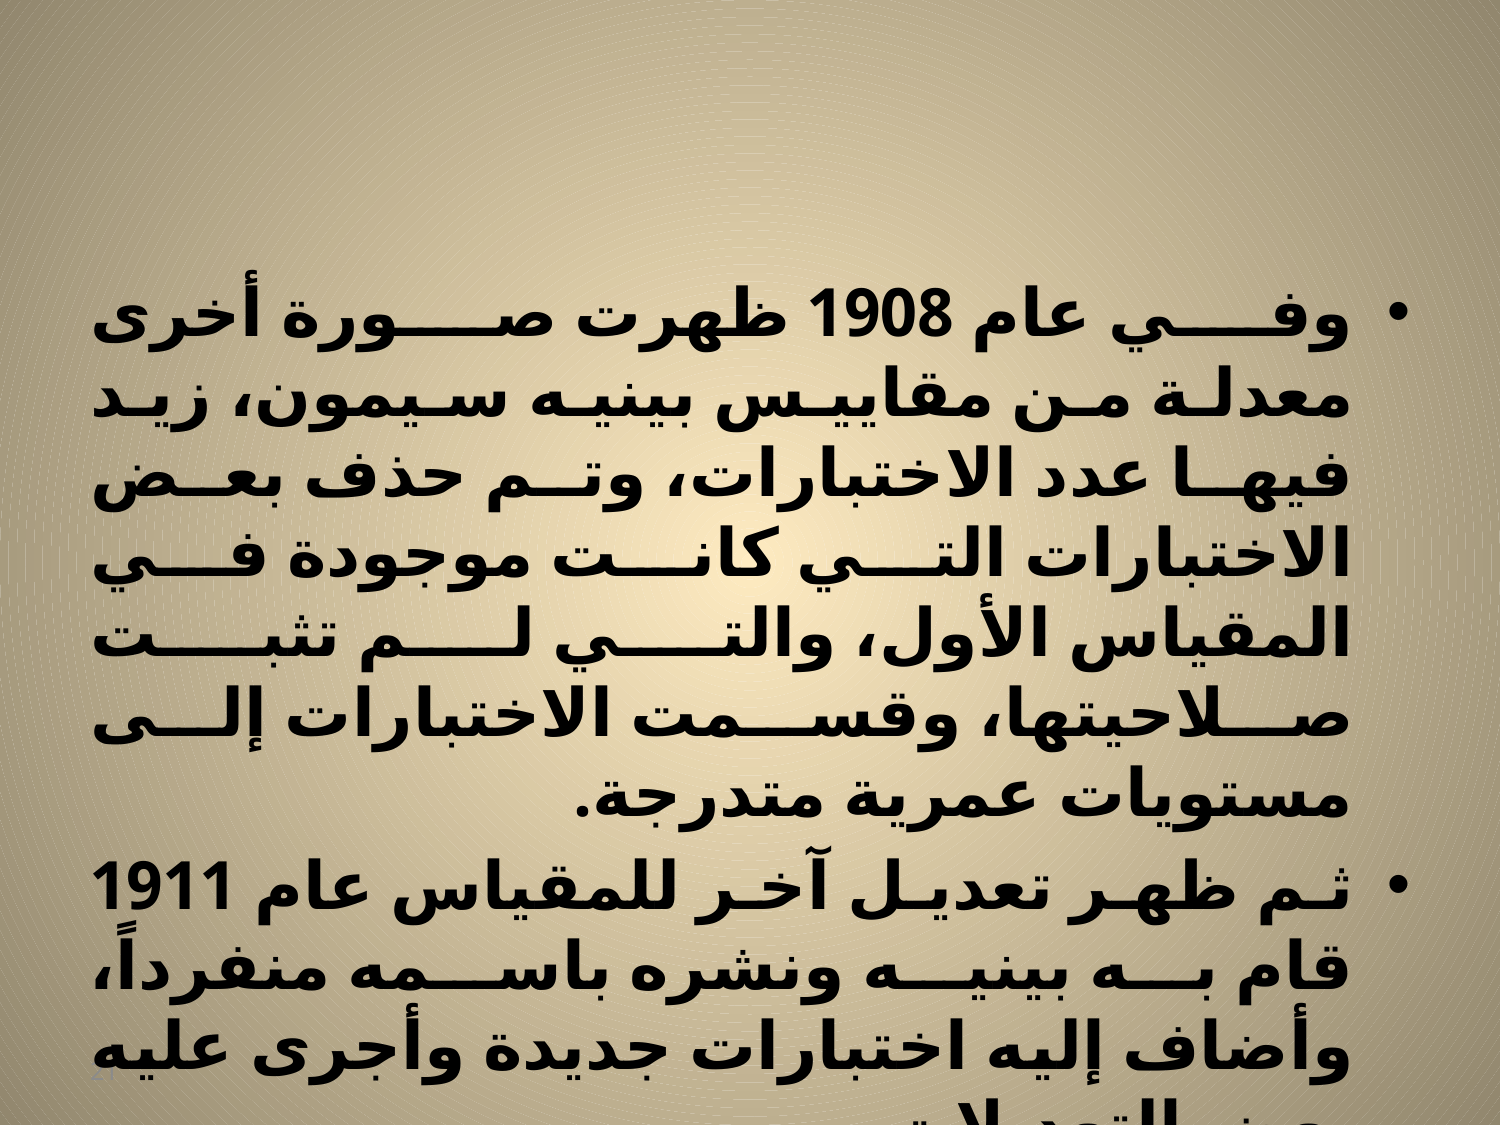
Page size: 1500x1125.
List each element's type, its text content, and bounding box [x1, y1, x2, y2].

slide_number 21 [75, 1042, 425, 1103]
list وفي عام 1908 ظهرت صورة أخرى معدلة من مقاييس بينيه سيمون، زيد فيها عدد الاختبارات، وتم حذف بعض الاختبارات التي كانت موجودة في المقياس الأول، والتي لم تثبت صلاحيتها، وقسمت الاختبارات إلى مستويات عمرية متدرجة. ثم ظهر تعديل آخر للمقياس عام 1911 قام به بينيه ونشره باسمه منفرداً، وأضاف إليه اختبارات جديدة وأجرى عليه بعض التعديلات. [75, 262, 1425, 1005]
